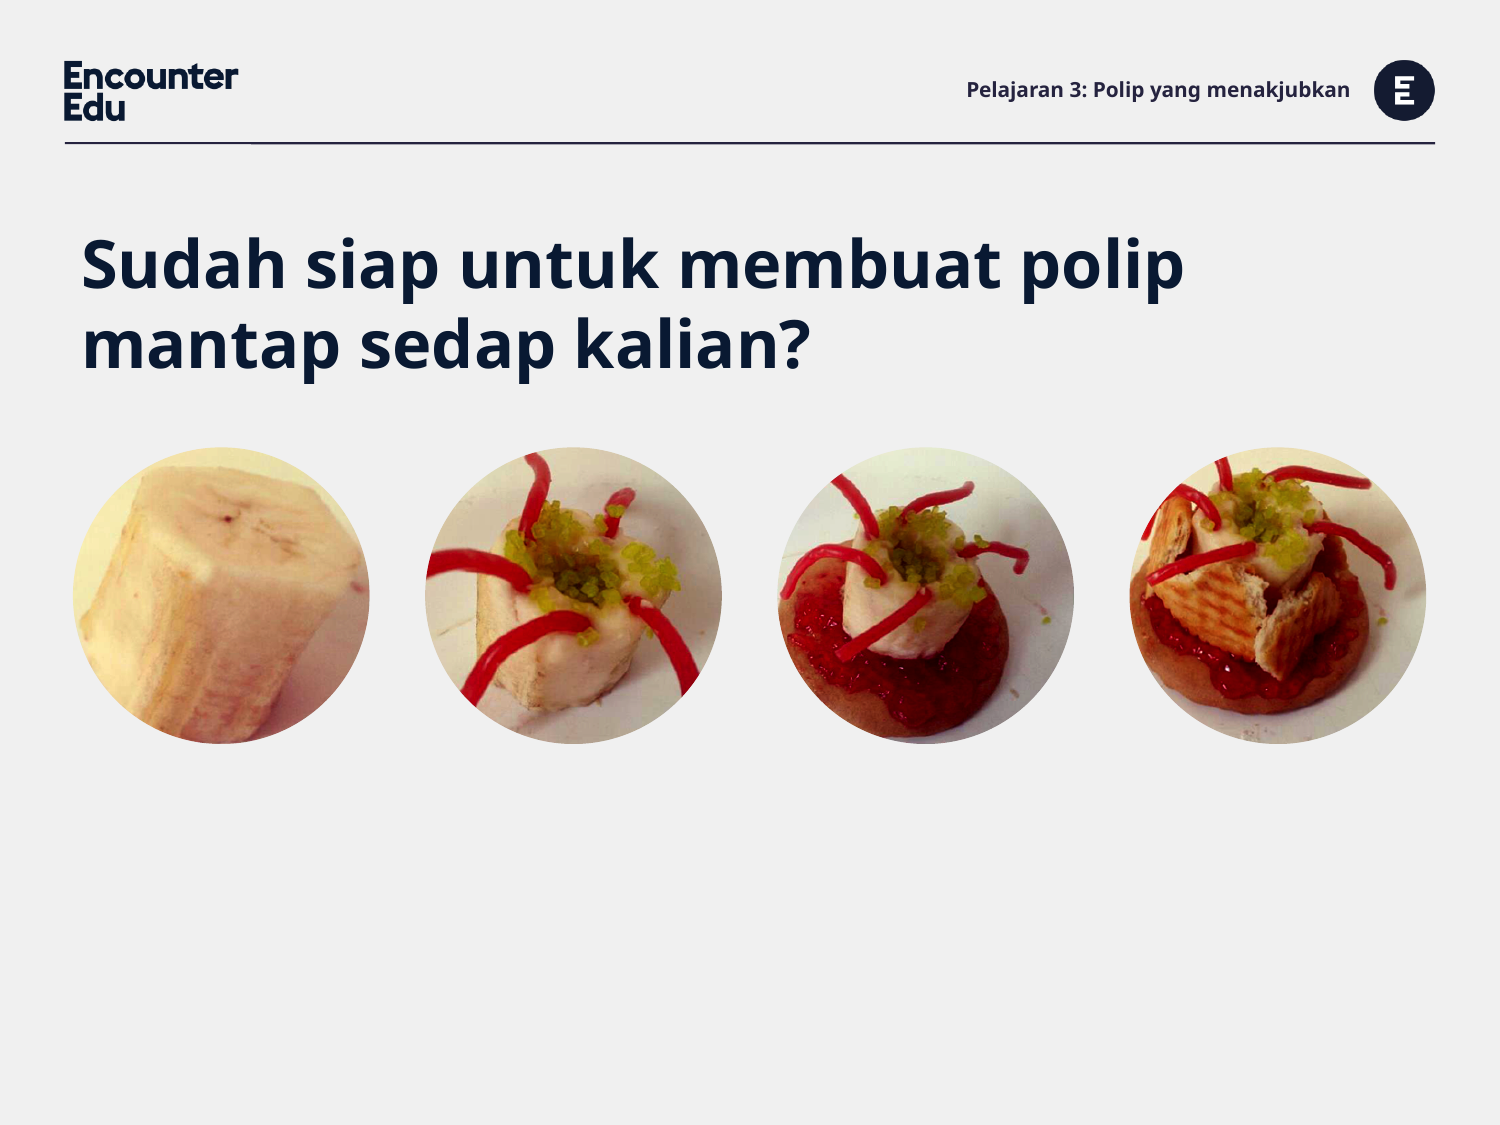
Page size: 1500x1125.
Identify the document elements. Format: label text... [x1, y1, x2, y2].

text_box [425, 447, 722, 745]
picture [60, 59, 243, 122]
text_box [72, 447, 370, 745]
text_box [777, 447, 1075, 745]
picture [1372, 58, 1436, 122]
title Pelajaran 3: Polip yang menakjubkan [749, 67, 1359, 114]
text_box Sudah siap untuk membuat polip mantap sedap kalian? [73, 214, 1280, 390]
text_box [1129, 447, 1427, 745]
